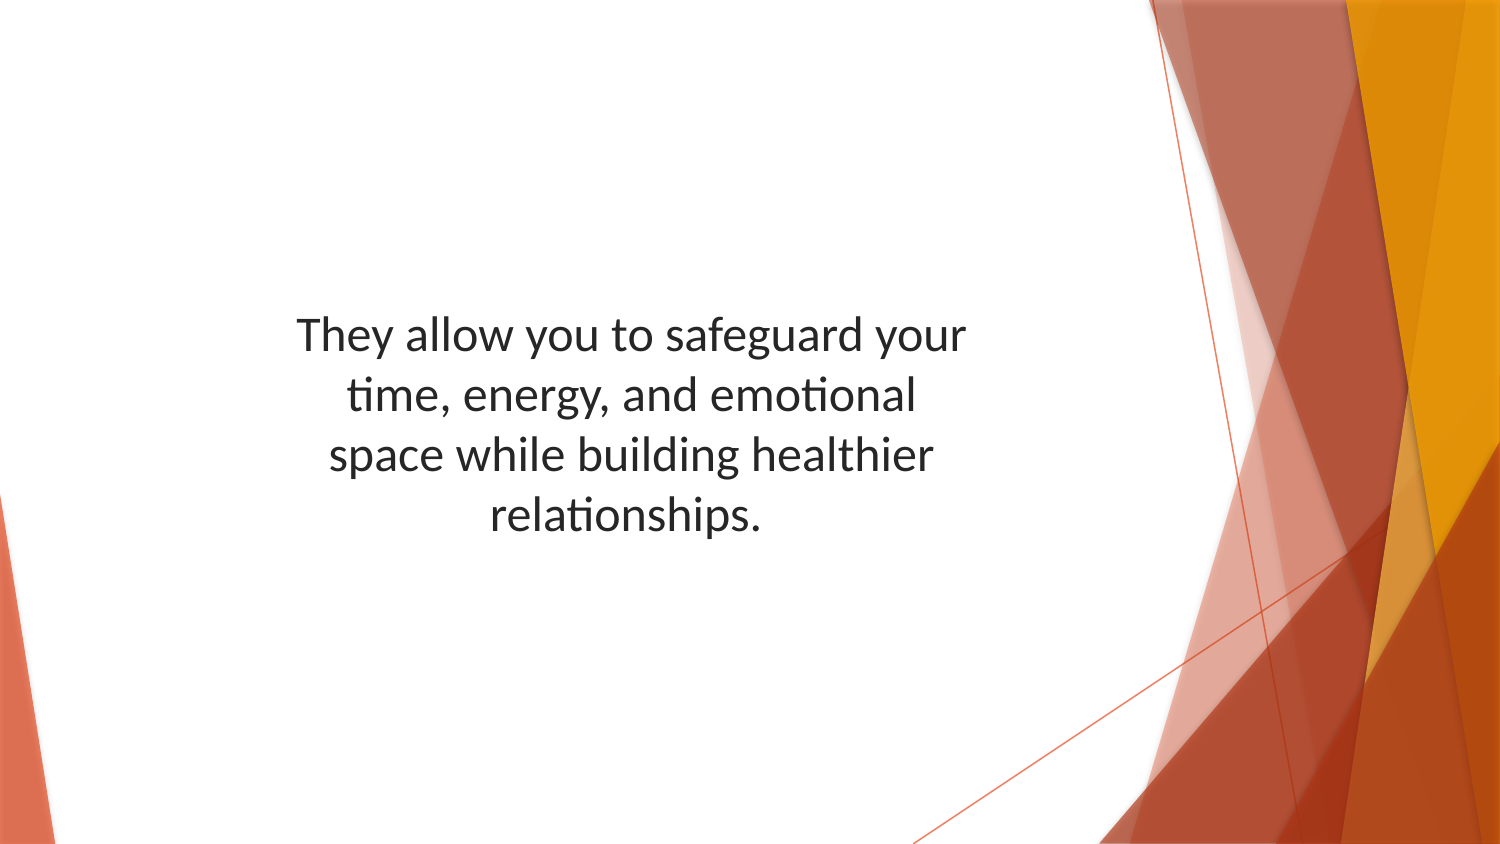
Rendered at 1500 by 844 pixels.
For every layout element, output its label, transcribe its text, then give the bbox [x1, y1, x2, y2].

list They allow you to safeguard your time, energy, and emotional space while building healthier relationships. [277, 197, 987, 647]
